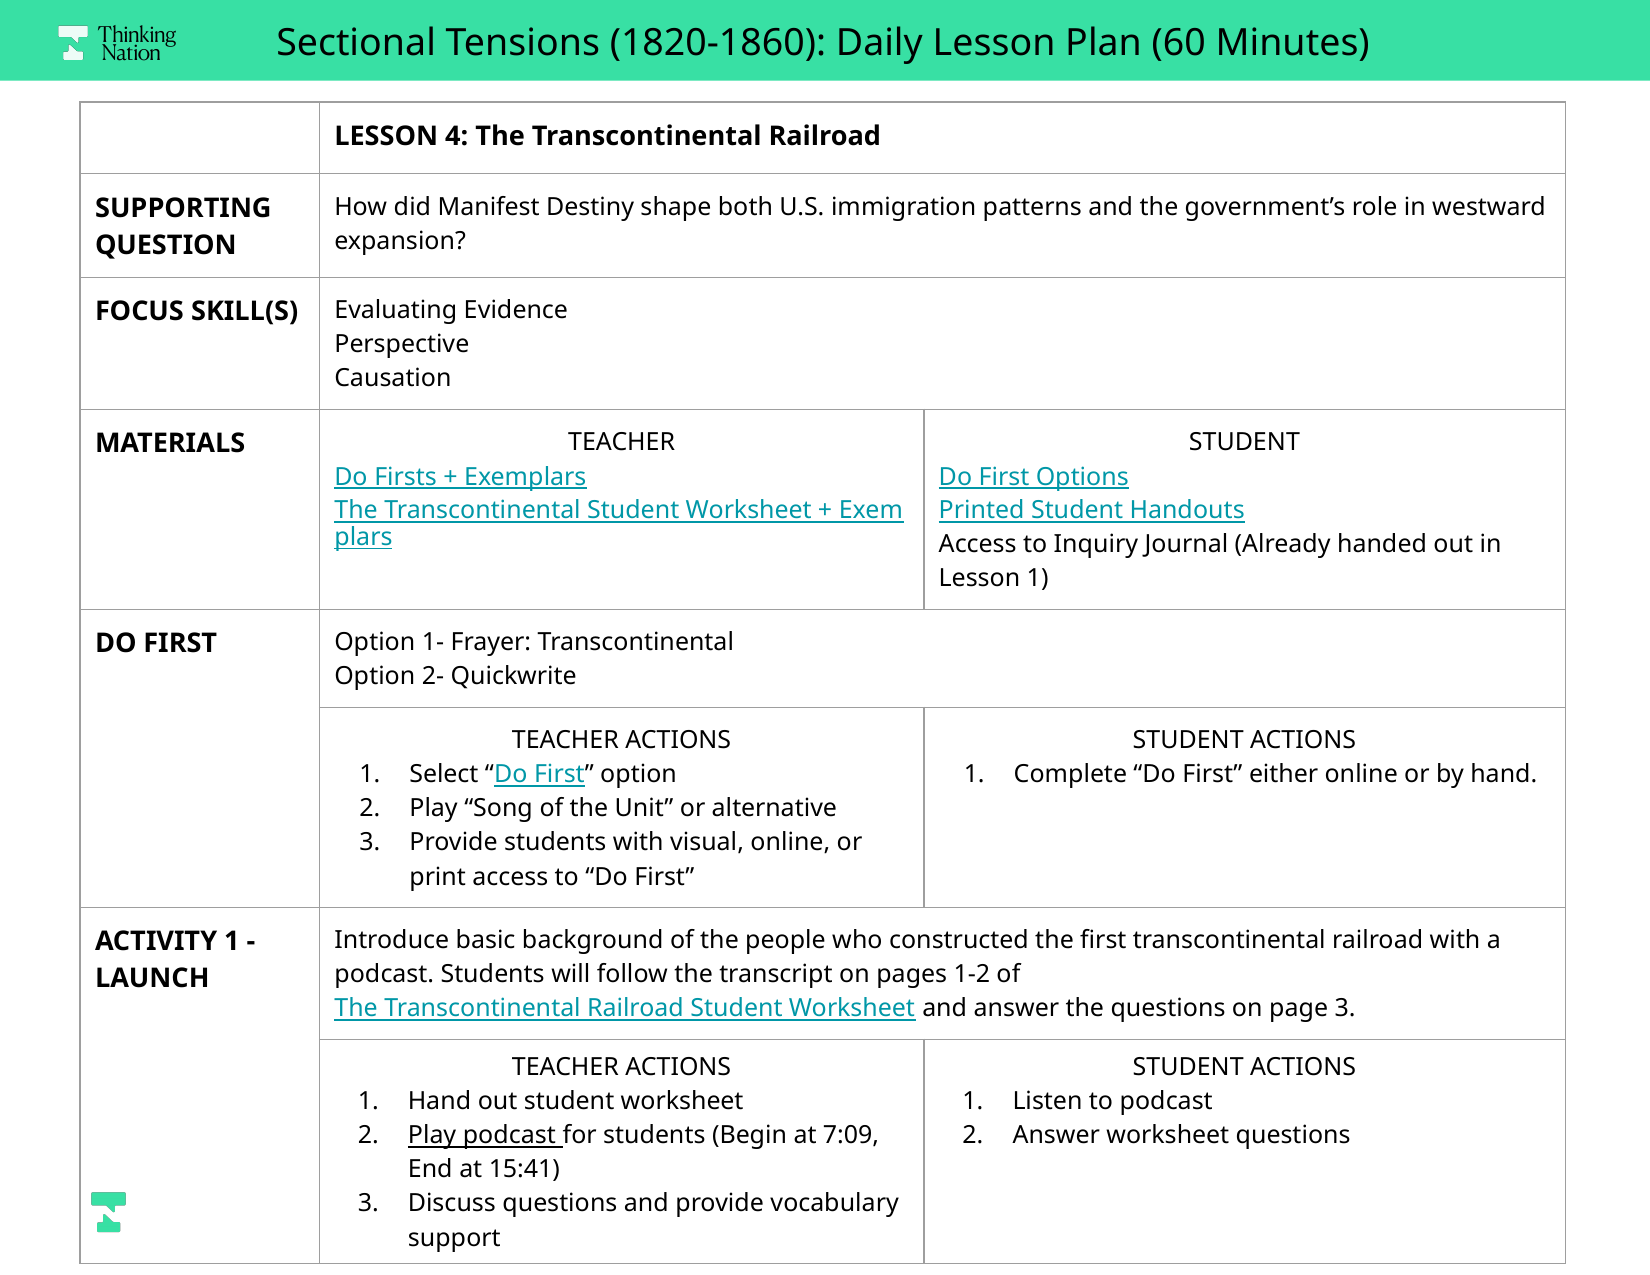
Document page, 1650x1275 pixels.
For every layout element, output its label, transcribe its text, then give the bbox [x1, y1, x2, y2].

picture [80, 1184, 136, 1240]
table_cell STUDENT ACTIONS Listen to podcast Answer worksheet questions [925, 1040, 1565, 1263]
table_cell MATERIALS [81, 410, 319, 609]
table_cell STUDENT Do First Options Printed Student Handouts Access to Inquiry Journal (Already handed out in Lesson 1) [925, 410, 1565, 609]
text_box Sectional Tensions (1820-1860): Daily Lesson Plan (60 Minutes) [0, 0, 1650, 81]
table_header [81, 103, 319, 173]
table_cell TEACHER Do Firsts + Exemplars The Transcontinental Student Worksheet + Exemplars [320, 410, 923, 609]
table_cell TEACHER ACTIONS Hand out student worksheet Play podcast for students (Begin at 7:09, End at 15:41) Discuss questions and provide vocabulary support [320, 1040, 923, 1263]
table_cell Evaluating Evidence Perspective Causation [320, 278, 1565, 409]
table_cell Option 1- Frayer: Transcontinental Option 2- Quickwrite [320, 610, 1565, 707]
table_cell How did Manifest Destiny shape both U.S. immigration patterns and the government’s role in westward expansion? [320, 174, 1565, 277]
table_header LESSON 4: The Transcontinental Railroad [320, 103, 1565, 173]
table_cell Introduce basic background of the people who constructed the first transcontinental railroad with a podcast. Students will follow the transcript on pages 1-2 of The Transcontinental Railroad Student Worksheet and answer the questions on page 3. [320, 908, 1565, 1039]
table_cell FOCUS SKILL(S) [81, 278, 319, 409]
table_cell SUPPORTING QUESTION [81, 174, 319, 277]
table_cell ACTIVITY 1 - LAUNCH [81, 908, 319, 1263]
table_cell TEACHER ACTIONS Select “Do First” option Play “Song of the Unit” or alternative Provide students with visual, online, or print access to “Do First” [320, 708, 923, 907]
table_cell DO FIRST [81, 610, 319, 907]
table_cell STUDENT ACTIONS Complete “Do First” either online or by hand. [925, 708, 1565, 907]
picture [45, 14, 180, 71]
